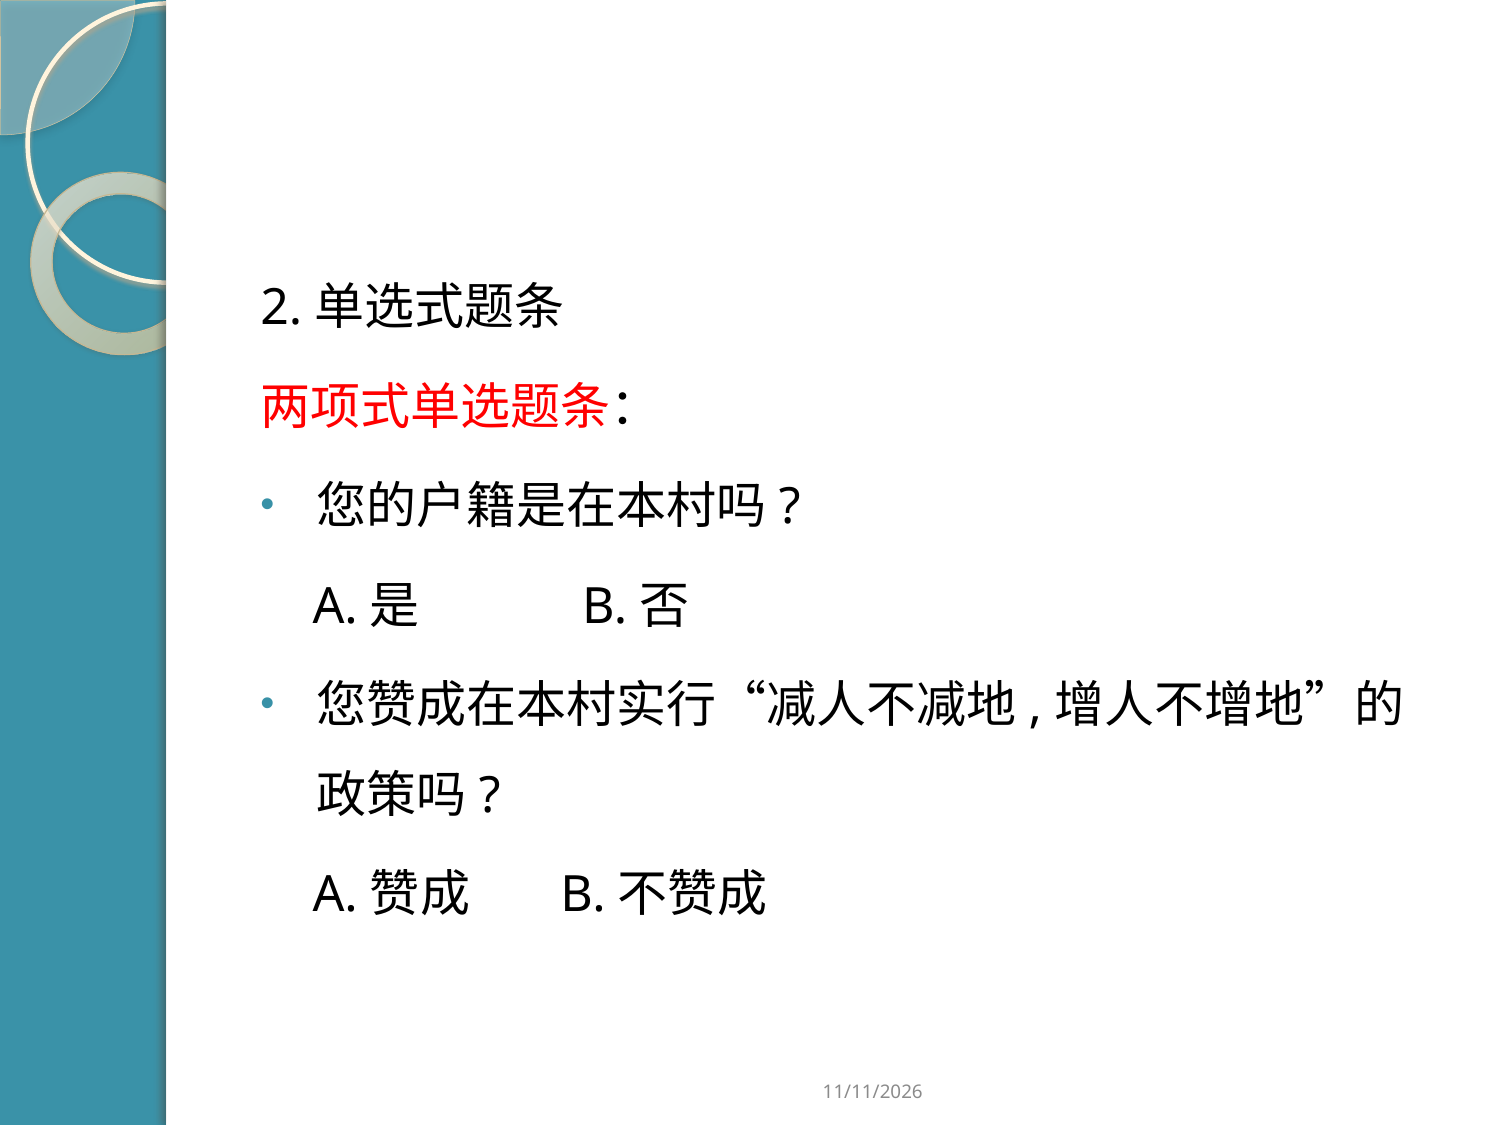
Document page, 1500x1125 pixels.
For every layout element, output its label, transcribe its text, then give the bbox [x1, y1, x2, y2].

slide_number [587, 1034, 938, 1113]
list 2.单选式题条 两项式单选题条： 您的户籍是在本村吗? A.是 B.否 您赞成在本村实行“减人不减地,增人不增地”的政策吗? A.赞成 B.不赞成 [235, 237, 1466, 1025]
